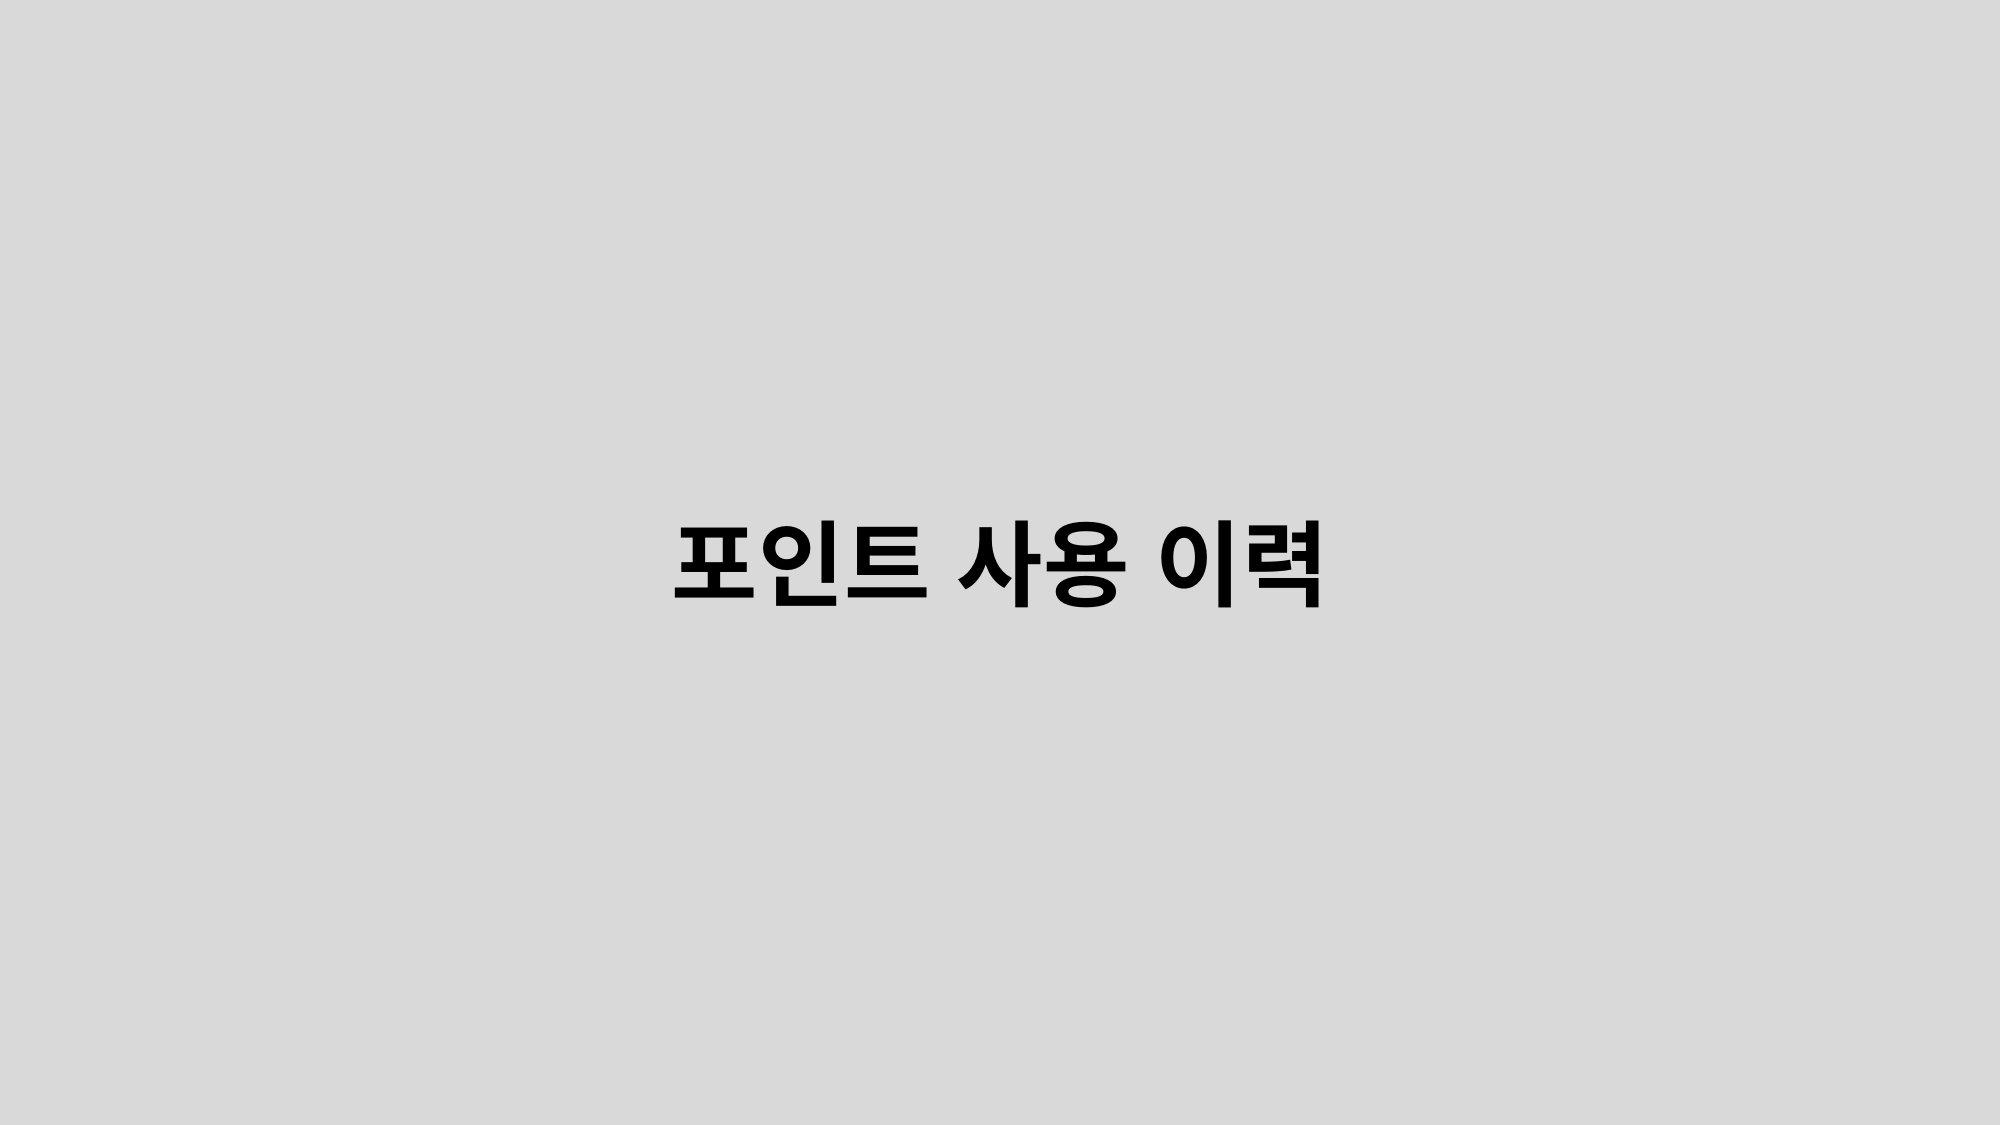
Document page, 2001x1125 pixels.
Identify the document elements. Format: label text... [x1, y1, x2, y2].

text_box 포인트 사용 이력 [571, 498, 1429, 626]
